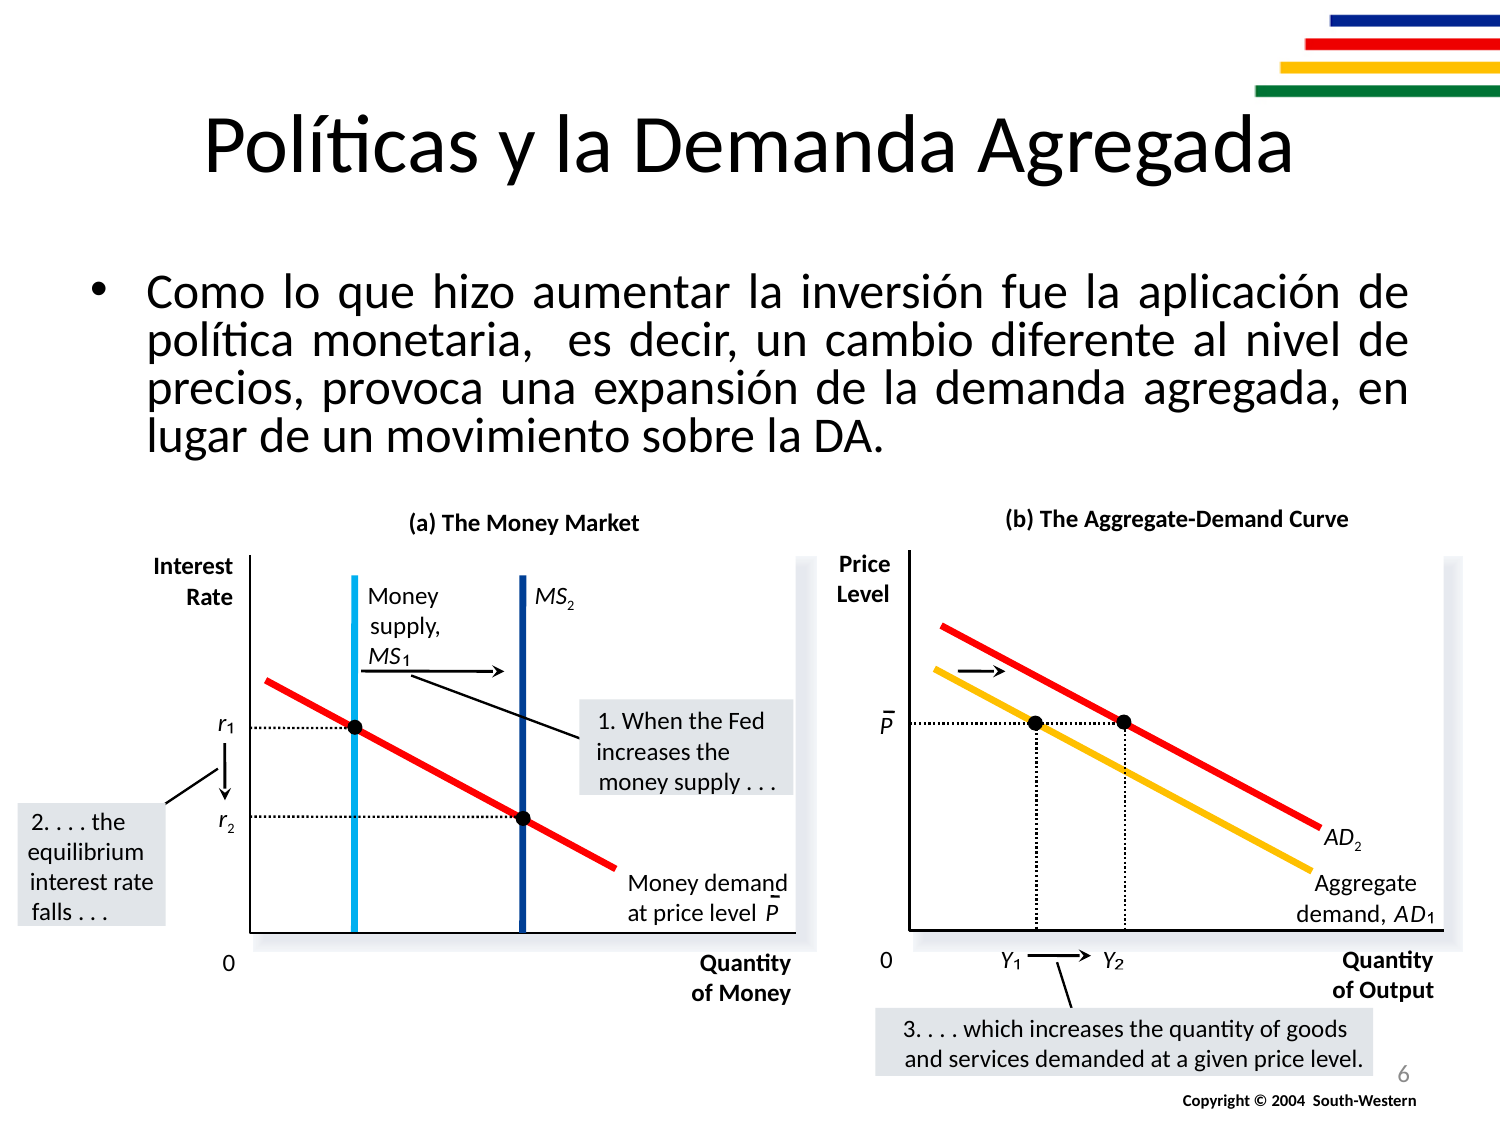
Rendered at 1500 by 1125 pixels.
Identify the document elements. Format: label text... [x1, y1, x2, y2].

title Políticas y la Demanda Agregada [75, 45, 1425, 233]
text_box Copyright © 2004 South-Western [1168, 1085, 1433, 1117]
list Como lo que hizo aumentar la inversión fue la aplicación de política monetaria, es decir, un cambio diferente al nivel de precios, provoca una expansión de la demanda agregada, en lugar de un movimiento sobre la DA. [75, 262, 1425, 501]
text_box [17, 502, 1451, 1077]
picture [0, 0, 1500, 1125]
slide_number 6 [1074, 1085, 1425, 1103]
